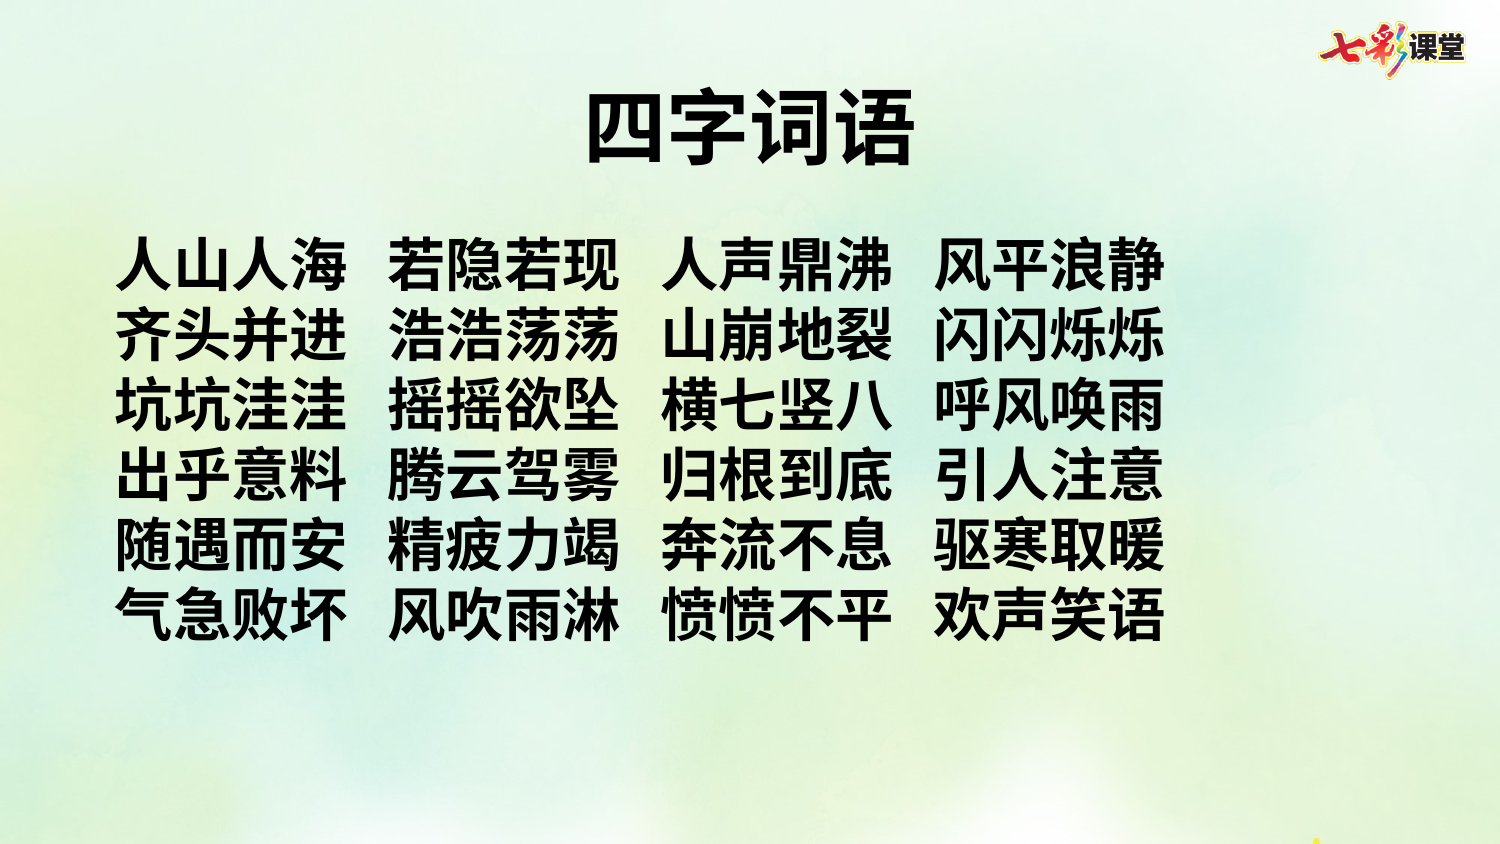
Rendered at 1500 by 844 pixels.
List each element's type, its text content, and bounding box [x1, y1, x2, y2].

text_box 四字词语 [546, 67, 954, 183]
text_box 人山人海 若隐若现 人声鼎沸 风平浪静 齐头并进 浩浩荡荡 山崩地裂 闪闪烁烁 坑坑洼洼 摇摇欲坠 横七竖八 呼风唤雨 出乎意料 腾云驾雾 归根到底 引人注意 随遇而安 精疲力竭 奔流不息 驱寒取暖 气急败坏 风吹雨淋 愤愤不平 欢声笑语 [100, 220, 1400, 656]
picture [0, 0, 1500, 844]
